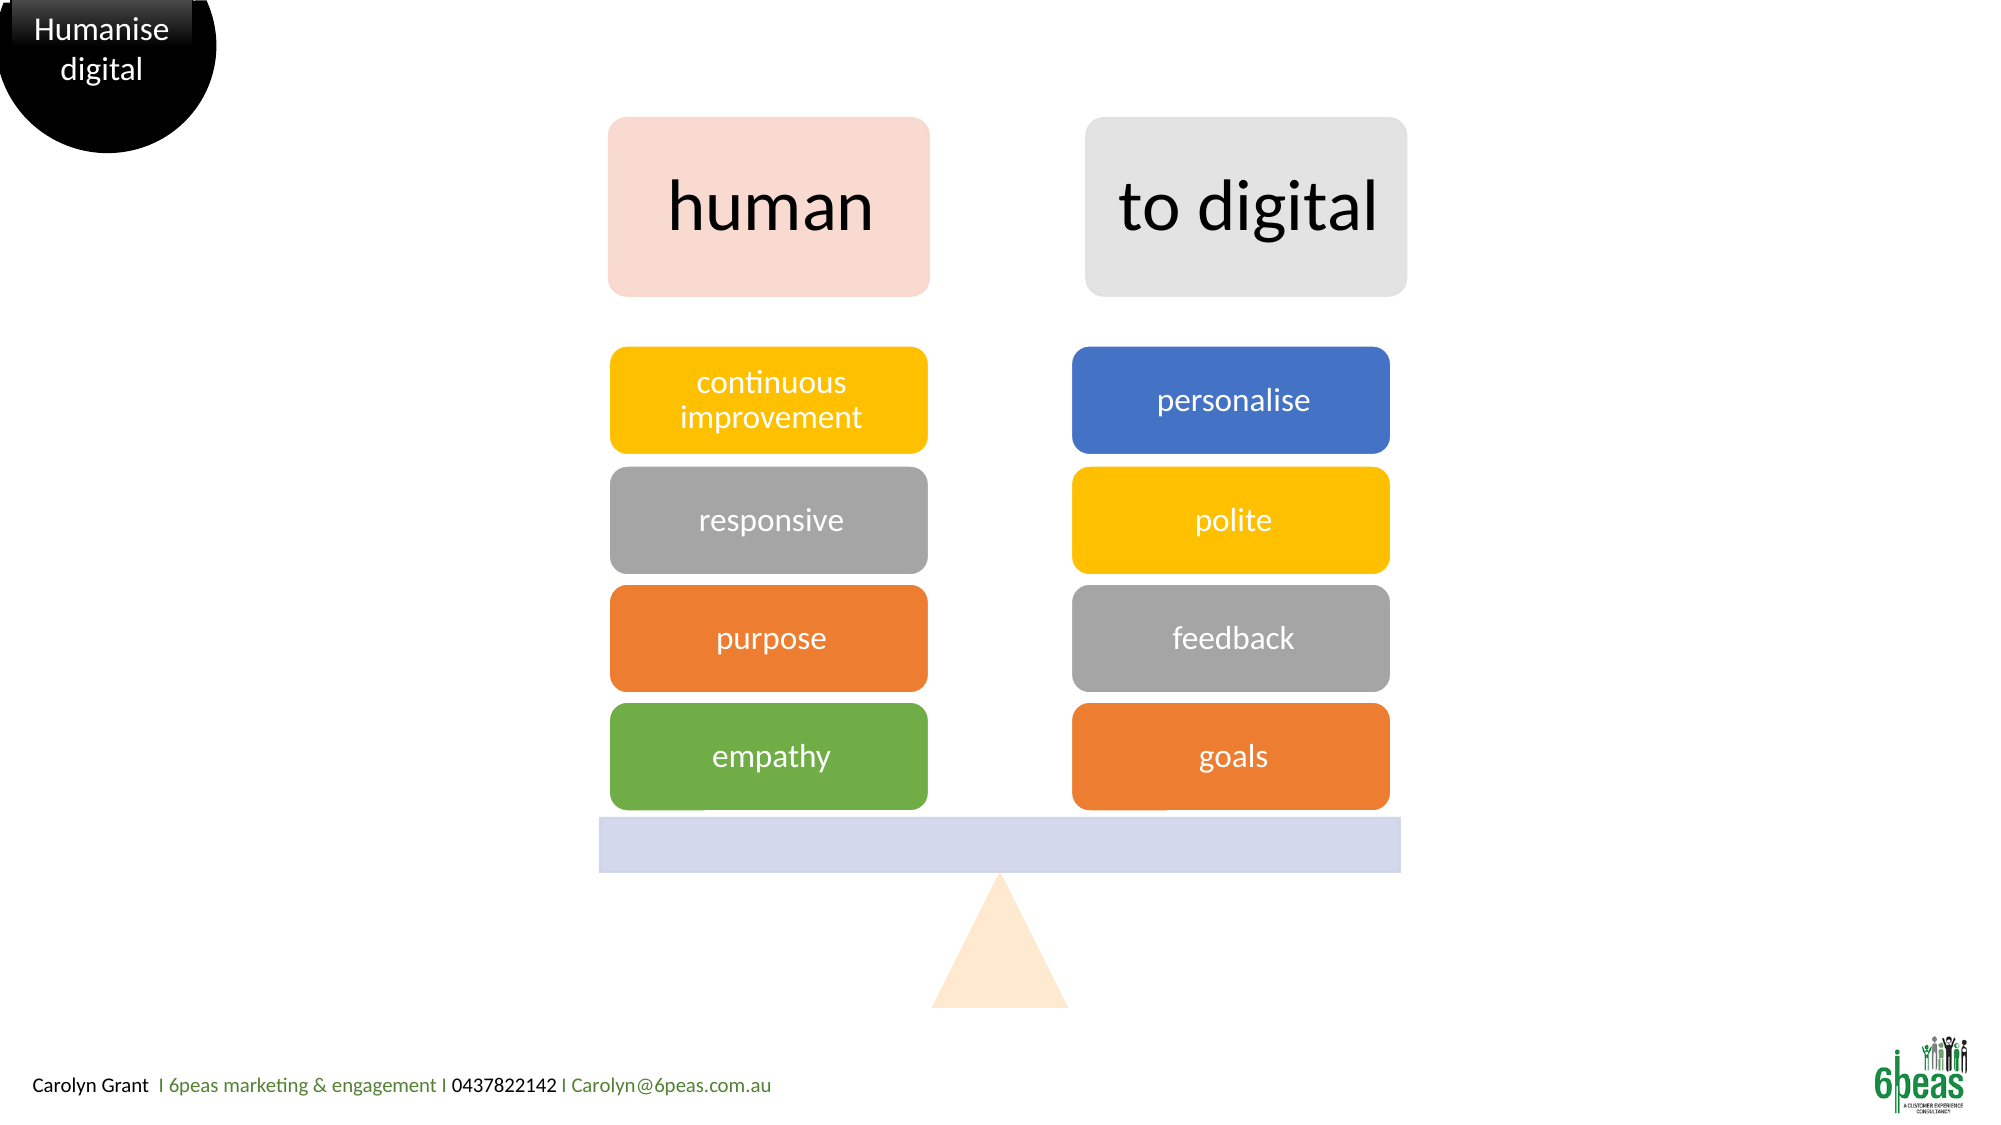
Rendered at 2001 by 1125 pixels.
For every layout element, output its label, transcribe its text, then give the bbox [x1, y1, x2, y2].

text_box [333, 117, 1667, 1007]
text_box [0, 0, 217, 154]
text_box Carolyn Grant I 6peas marketing & engagement I 0437822142 I Carolyn@6peas.com.au [18, 1064, 825, 1105]
picture [1875, 1036, 1967, 1116]
text_box Humanise digital [10, 0, 193, 95]
